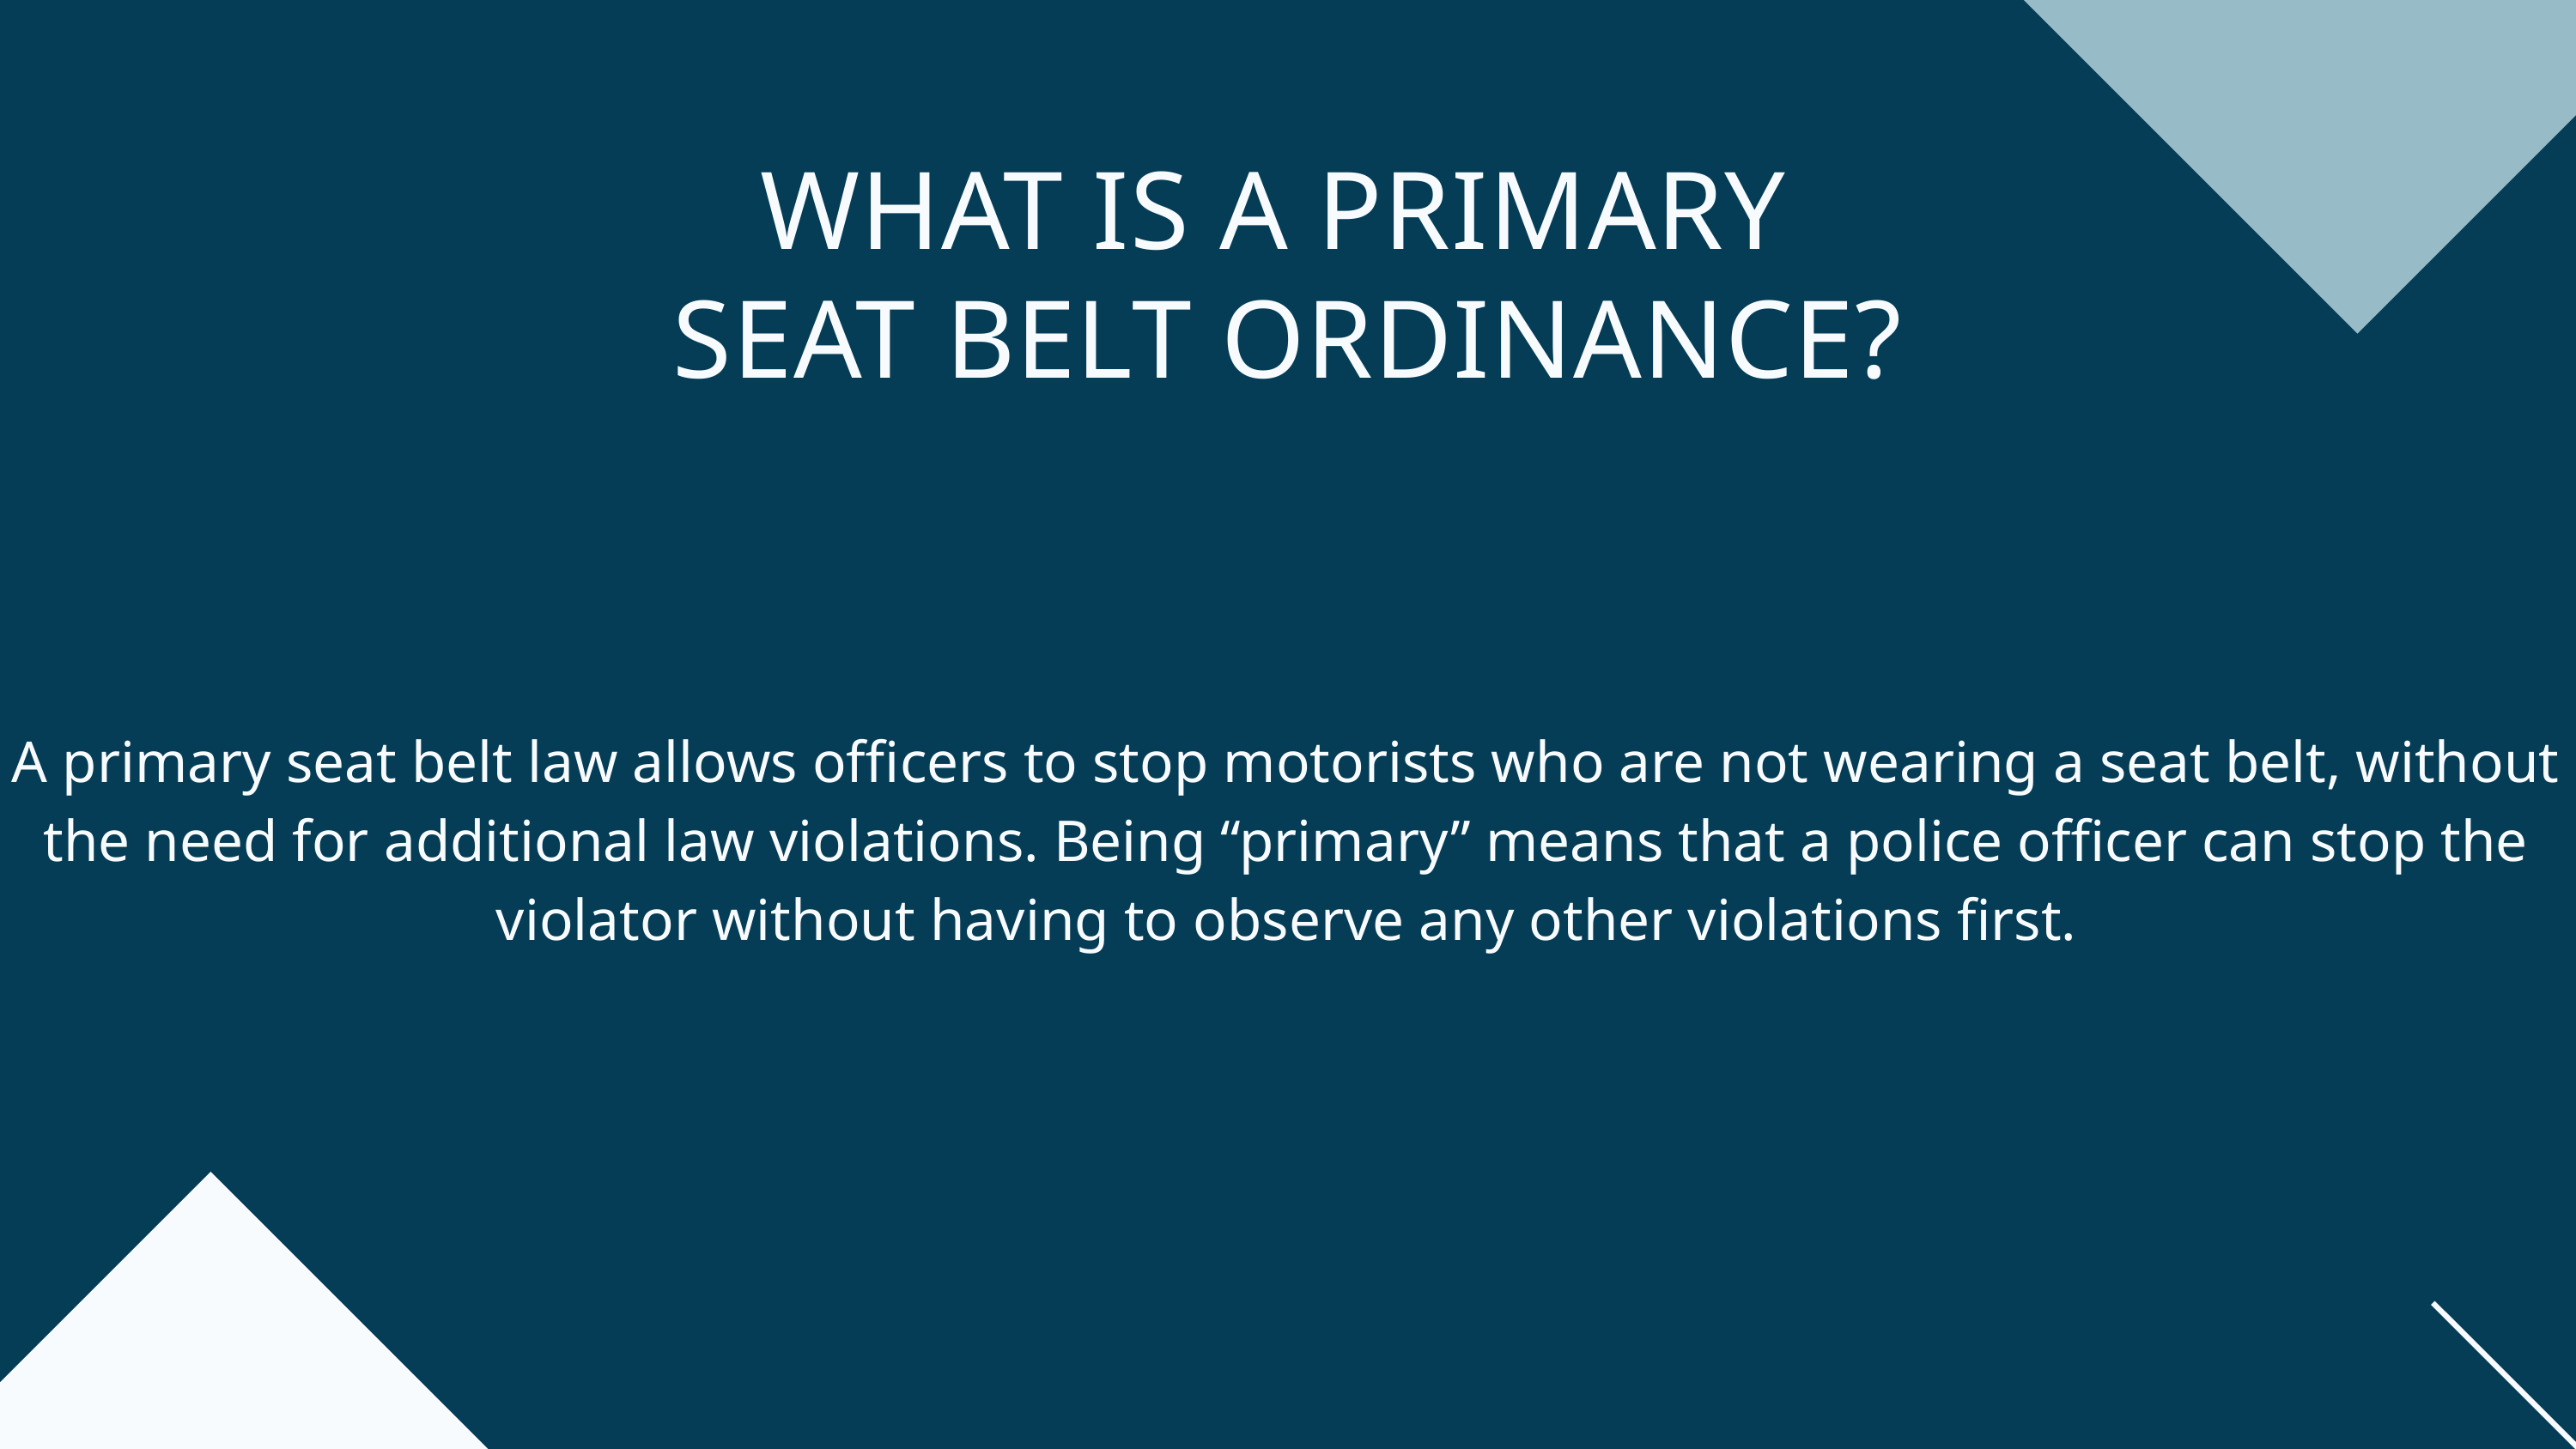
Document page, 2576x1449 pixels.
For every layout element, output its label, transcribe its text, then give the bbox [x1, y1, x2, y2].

text_box A primary seat belt law allows officers to stop motorists who are not wearing a seat belt, without the need for additional law violations. Being “primary” means that a police officer can stop the violator without having to observe any other violations first. [0, 714, 2576, 952]
text_box [0, 1172, 489, 1449]
picture [2433, 1302, 2576, 1449]
text_box WHAT IS A PRIMARY SEAT BELT ORDINANCE? [368, 142, 2208, 400]
text_box [2023, 0, 2576, 334]
